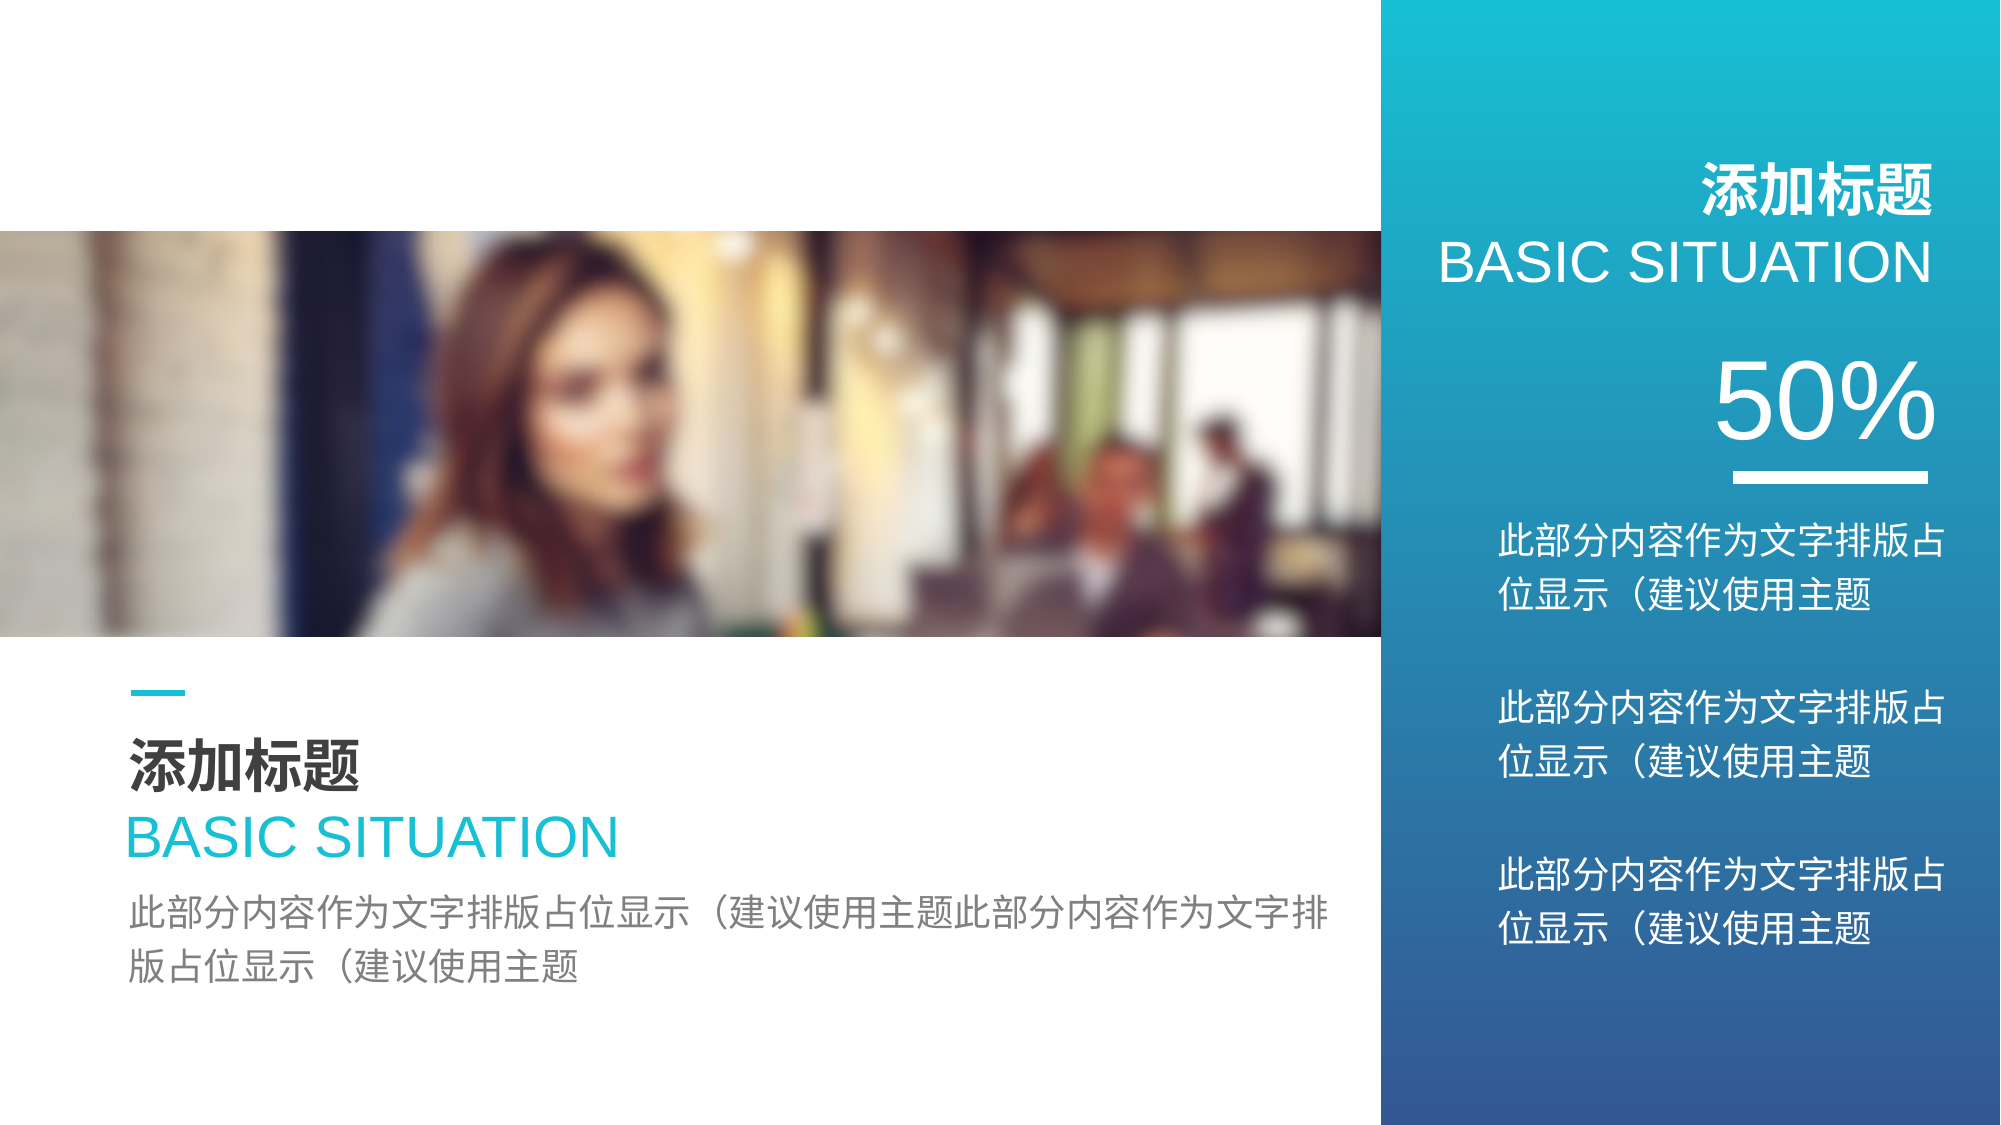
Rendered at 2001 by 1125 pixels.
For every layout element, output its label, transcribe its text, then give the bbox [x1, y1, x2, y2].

text_box BASIC SITUATION [109, 792, 680, 877]
text_box 此部分内容作为文字排版占位显示（建议使用主题此部分内容作为文字排版占位显示（建议使用主题 [113, 872, 1354, 1050]
text_box 添加标题 [1667, 145, 1949, 216]
text_box BASIC SITUATION [1398, 216, 1949, 302]
text_box 添加标题 [113, 721, 395, 792]
text_box 此部分内容作为文字排版占位显示（建议使用主题 [1482, 667, 1985, 791]
text_box 此部分内容作为文字排版占位显示（建议使用主题 [1482, 500, 1985, 624]
text_box [1380, 0, 2000, 1125]
text_box 此部分内容作为文字排版占位显示（建议使用主题 [1482, 835, 1985, 958]
picture [0, 231, 1382, 637]
text_box 50% [1685, 319, 1967, 470]
